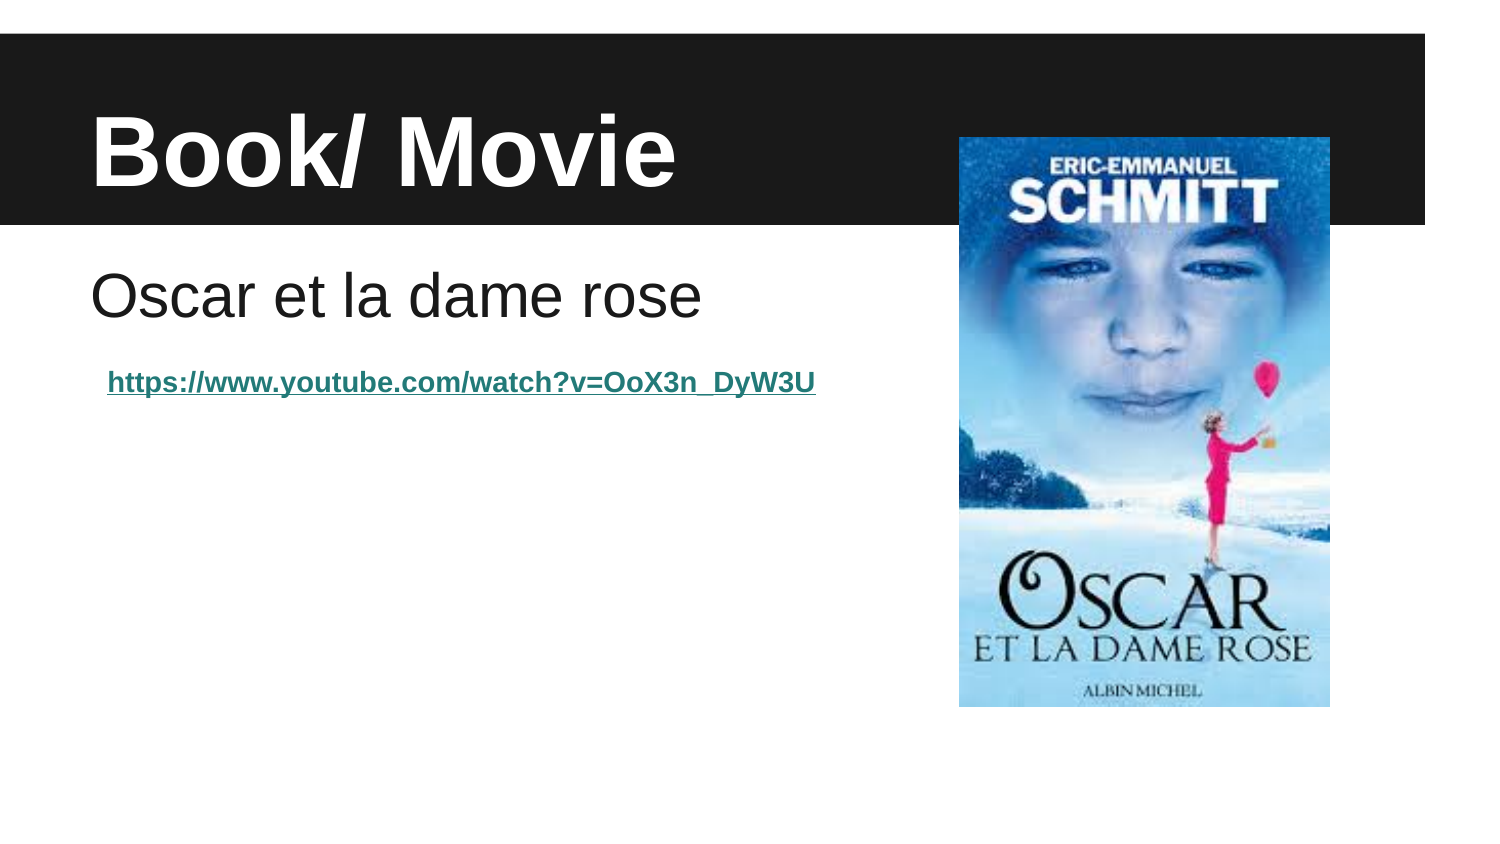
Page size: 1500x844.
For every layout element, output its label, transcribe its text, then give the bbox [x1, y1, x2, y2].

list Oscar et la dame rose https://www.youtube.com/watch?v=OoX3n_DyW3U [75, 239, 1425, 808]
title Book/ Movie [75, 33, 1425, 221]
picture [958, 137, 1330, 707]
